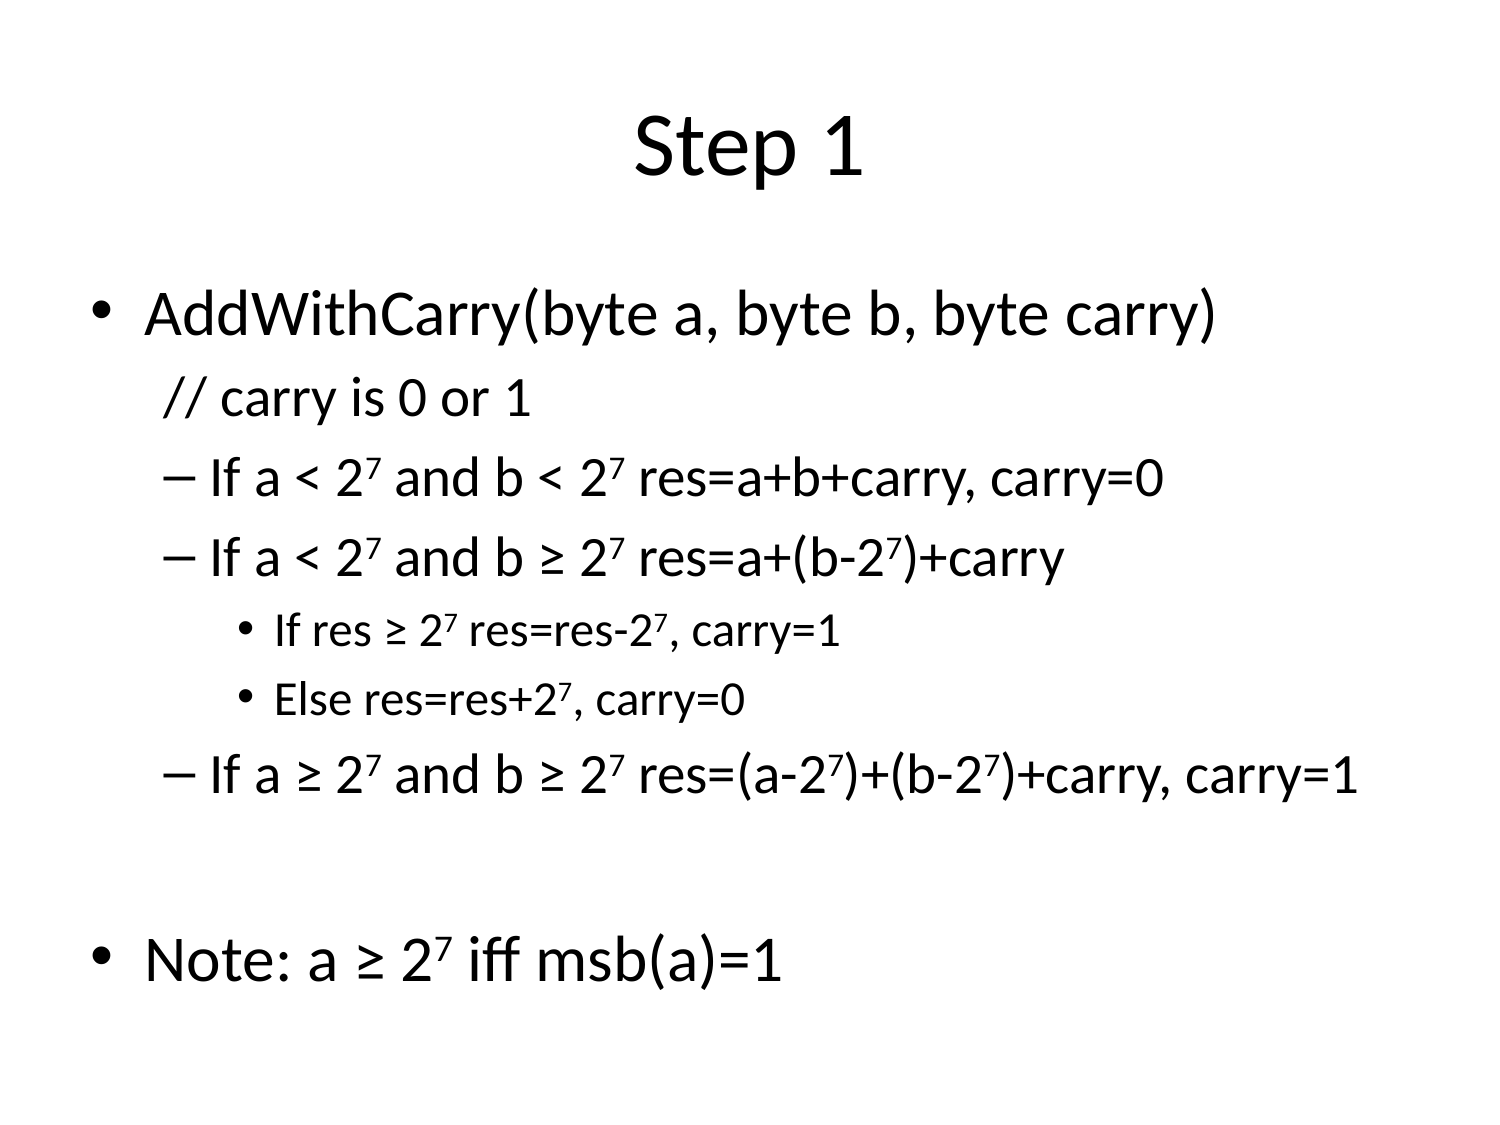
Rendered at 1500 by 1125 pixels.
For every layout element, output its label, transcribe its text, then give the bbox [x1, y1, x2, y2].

list AddWithCarry(byte a, byte b, byte carry) // carry is 0 or 1 If a < 27 and b < 27 res=a+b+carry, carry=0 If a < 27 and b ≥ 27 res=a+(b-27)+carry If res ≥ 27 res=res-27, carry=1 Else res=res+27, carry=0 If a ≥ 27 and b ≥ 27 res=(a-27)+(b-27)+carry, carry=1 Note: a ≥ 27 iff msb(a)=1 [75, 262, 1425, 1005]
title Step 1 [75, 45, 1425, 233]
